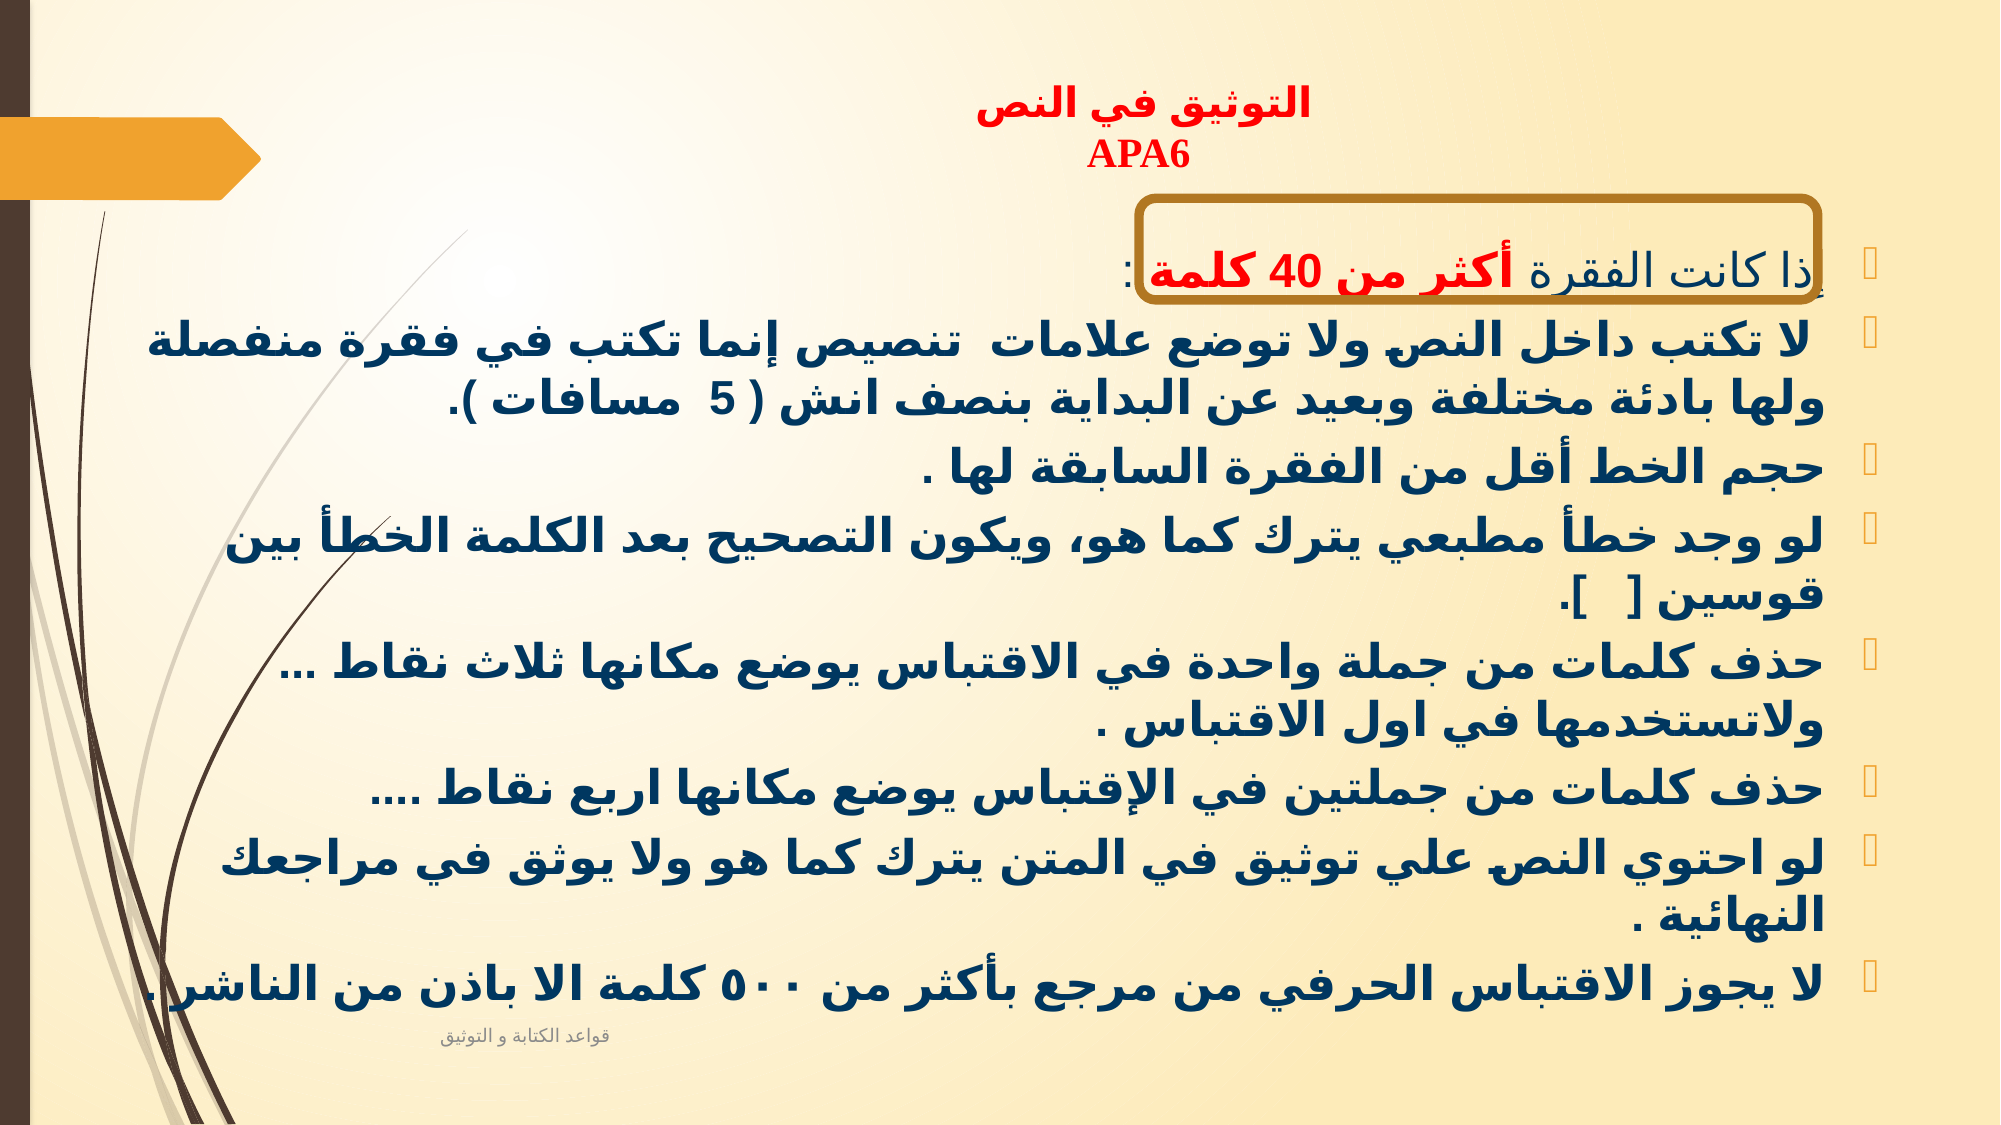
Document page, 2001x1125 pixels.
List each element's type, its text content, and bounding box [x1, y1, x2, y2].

list إذا كانت الفقرة أكثر من 40 كلمة : لا تكتب داخل النص ولا توضع علامات تنصيص إنما تكتب في فقرة منفصلة ولها بادئة مختلفة وبعيد عن البداية بنصف انش ( 5 مسافات ). حجم الخط أقل من الفقرة السابقة لها . لو وجد خطأ مطبعي يترك كما هو، ويكون التصحيح بعد الكلمة الخطأ بين قوسين [ ]. حذف كلمات من جملة واحدة في الاقتباس يوضع مكانها ثلاث نقاط ... ولاتستخدمها في اول الاقتباس . حذف كلمات من جملتين في الإقتباس يوضع مكانها اربع نقاط .... لو احتوي النص علي توثيق في المتن يترك كما هو ولا يوثق في مراجعك النهائية . لا يجوز الاقتباس الحرفي من مرجع بأكثر من ٥٠٠ كلمة الا باذن من الناشر . [117, 232, 1888, 1067]
text_box [1137, 196, 1820, 302]
footer قواعد الكتابة و التوثيق [424, 1006, 1675, 1067]
title التوثيق في النص APA6 [408, 68, 1870, 199]
